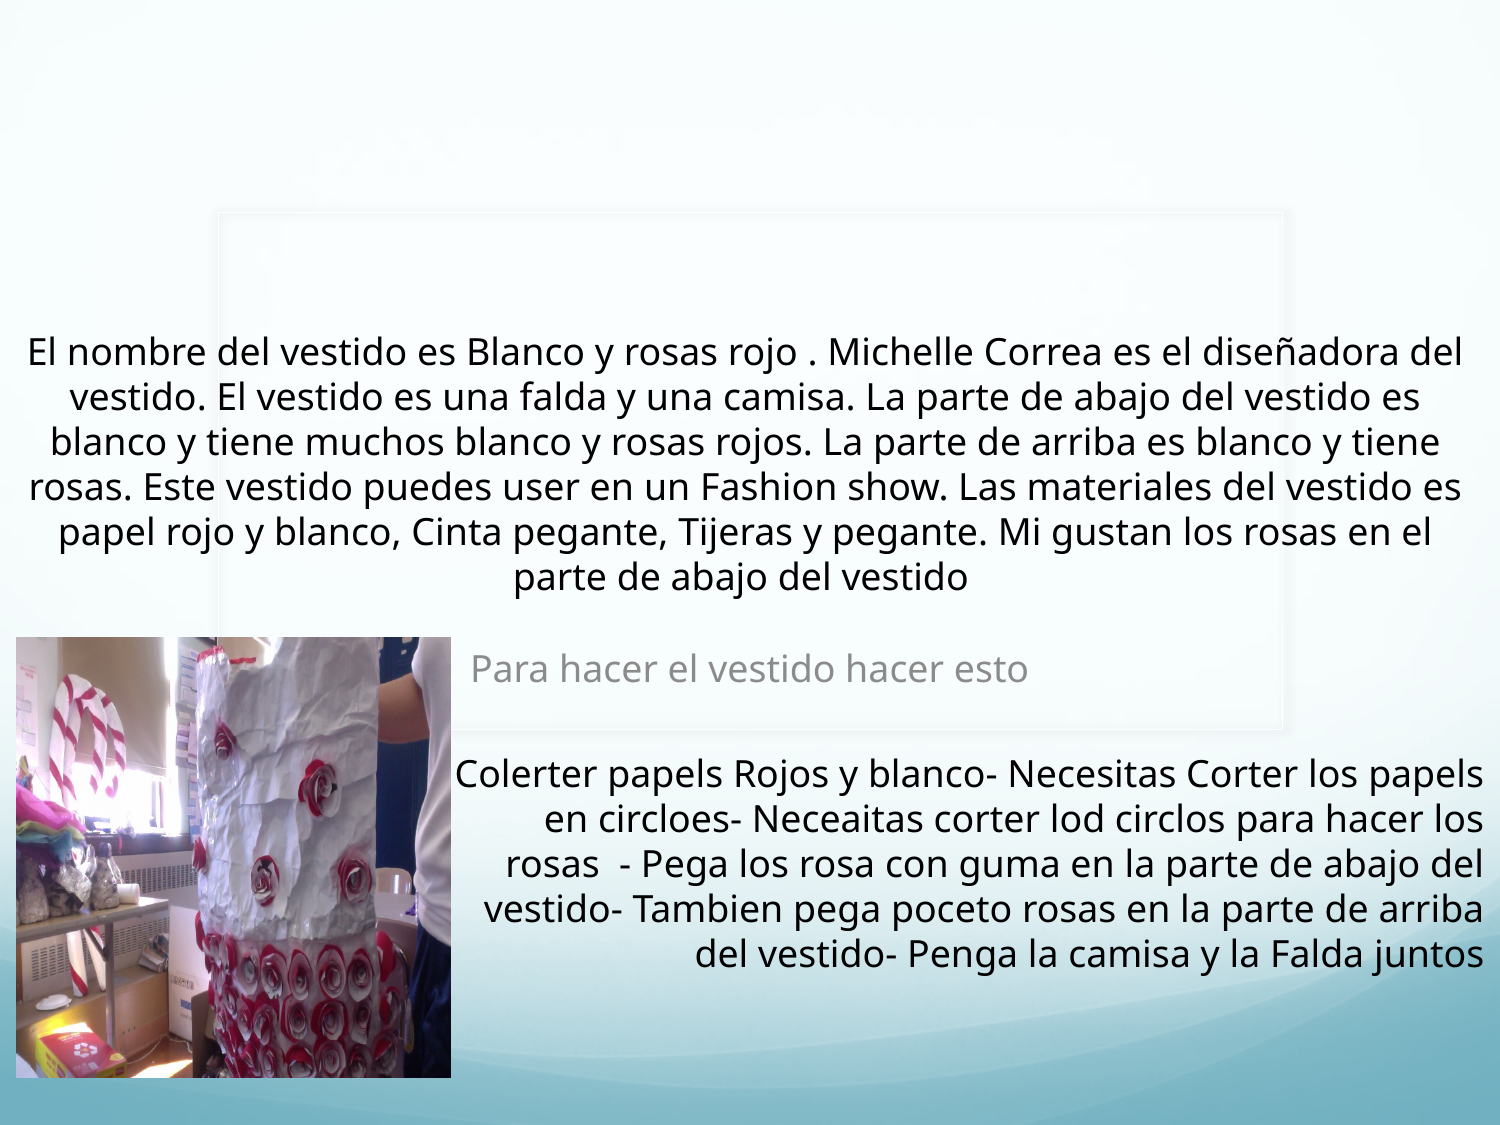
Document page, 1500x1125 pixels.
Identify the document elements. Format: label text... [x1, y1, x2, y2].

subtitle Para hacer el vestido hacer esto [461, 637, 1275, 742]
picture [0, 636, 452, 1079]
text_box El nombre del vestido es Blanco y rosas rojo . Michelle Correa es el diseñadora del vestido. El vestido es una falda y una camisa. La parte de abajo del vestido es blanco y tiene muchos blanco y rosas rojos. La parte de arriba es blanco y tiene rosas. Este vestido puedes user en un Fashion show. Las materiales del vestido es papel rojo y blanco, Cinta pegante, Tijeras y pegante. Mi gustan los rosas en el parte de abajo del vestido [0, 320, 1496, 605]
text_box Colerter papels Rojos y blanco - Necesitas Corter los papels en circloes - Neceaitas corter lod circlos para hacer los rosas - Pega los rosa con guma en la parte de abajo del vestido - Tambien pega poceto rosas en la parte de arriba del vestido - Penga la camisa y la Falda juntos [464, 742, 1500, 1073]
